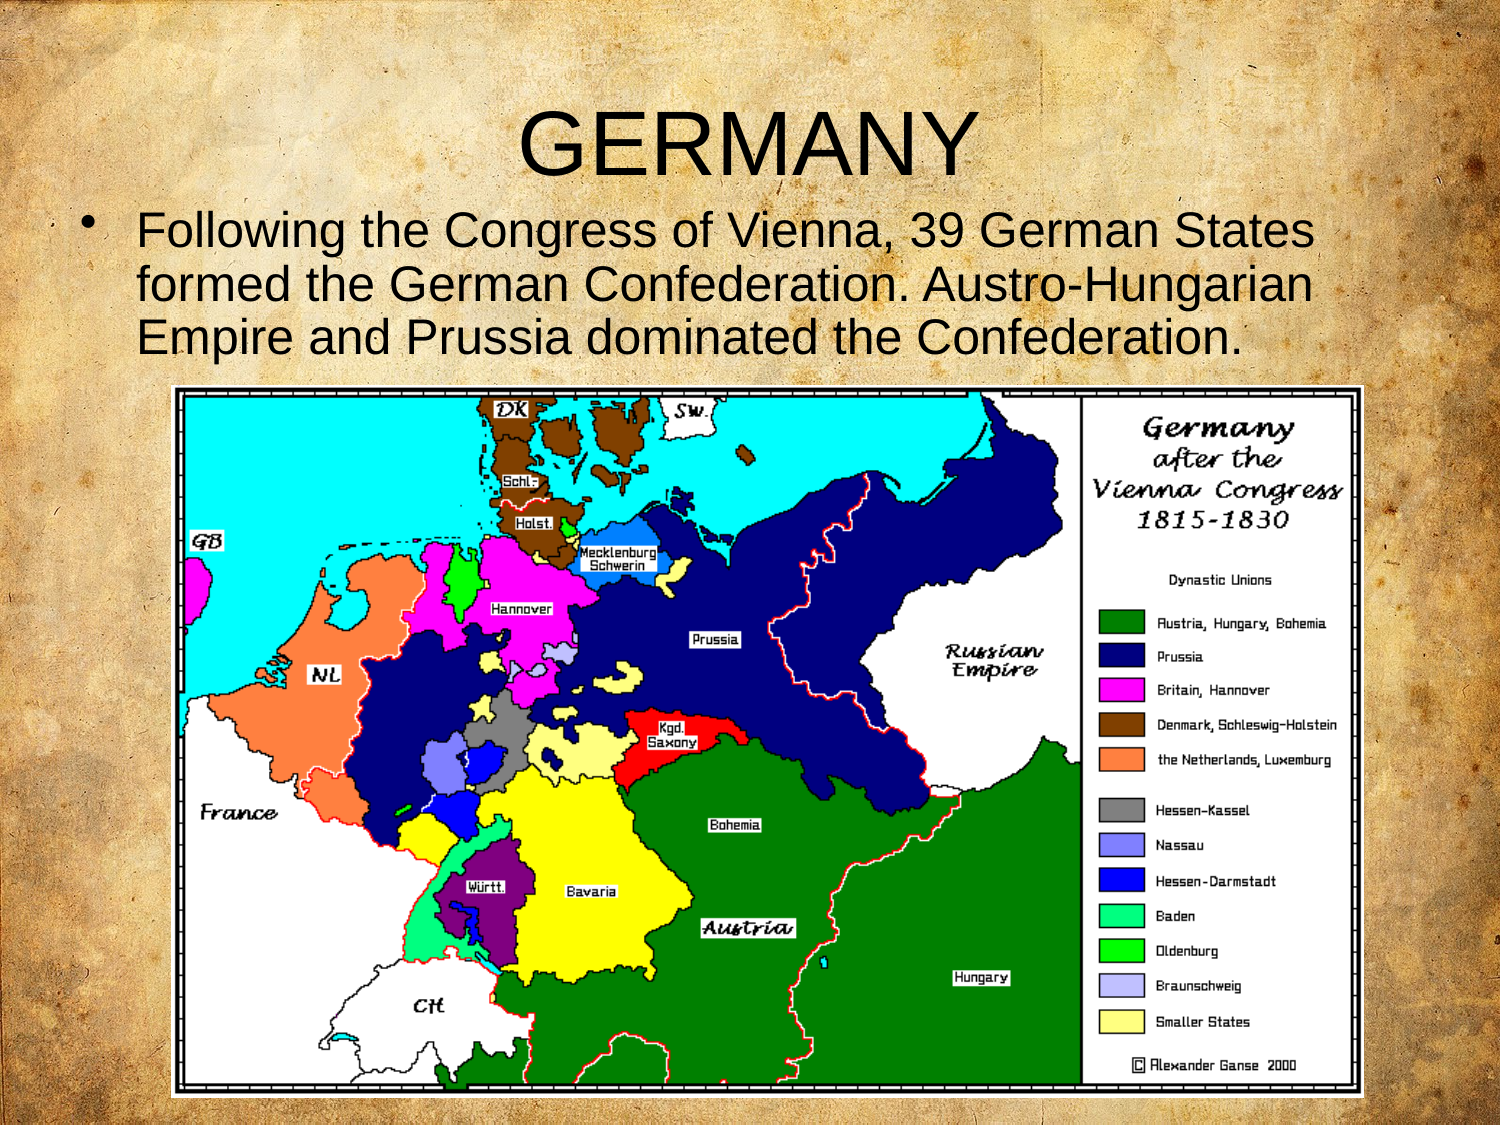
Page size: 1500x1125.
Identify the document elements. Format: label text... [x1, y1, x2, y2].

title GERMANY [75, 45, 1425, 233]
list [170, 385, 1365, 1098]
list Following the Congress of Vienna, 39 German States formed the German Confederation. Austro-Hungarian Empire and Prussia dominated the Confederation. [64, 196, 1402, 379]
picture [0, 0, 1500, 1125]
